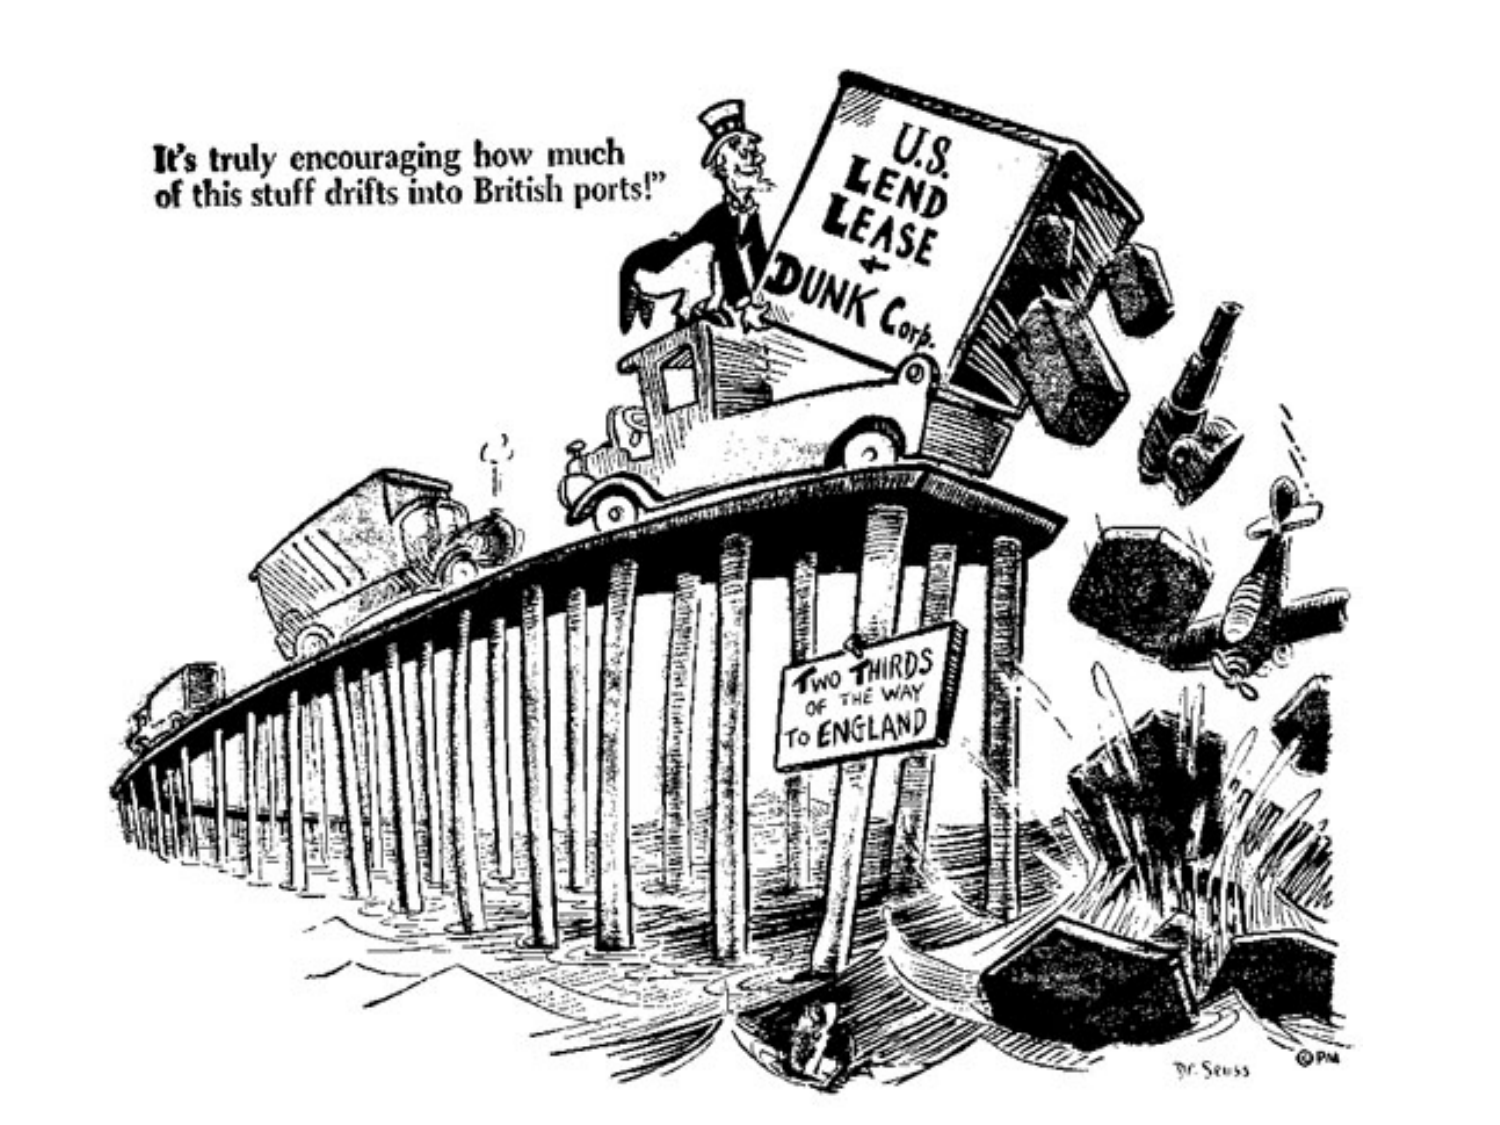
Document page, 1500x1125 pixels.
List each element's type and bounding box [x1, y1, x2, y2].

picture [87, 49, 1363, 1110]
